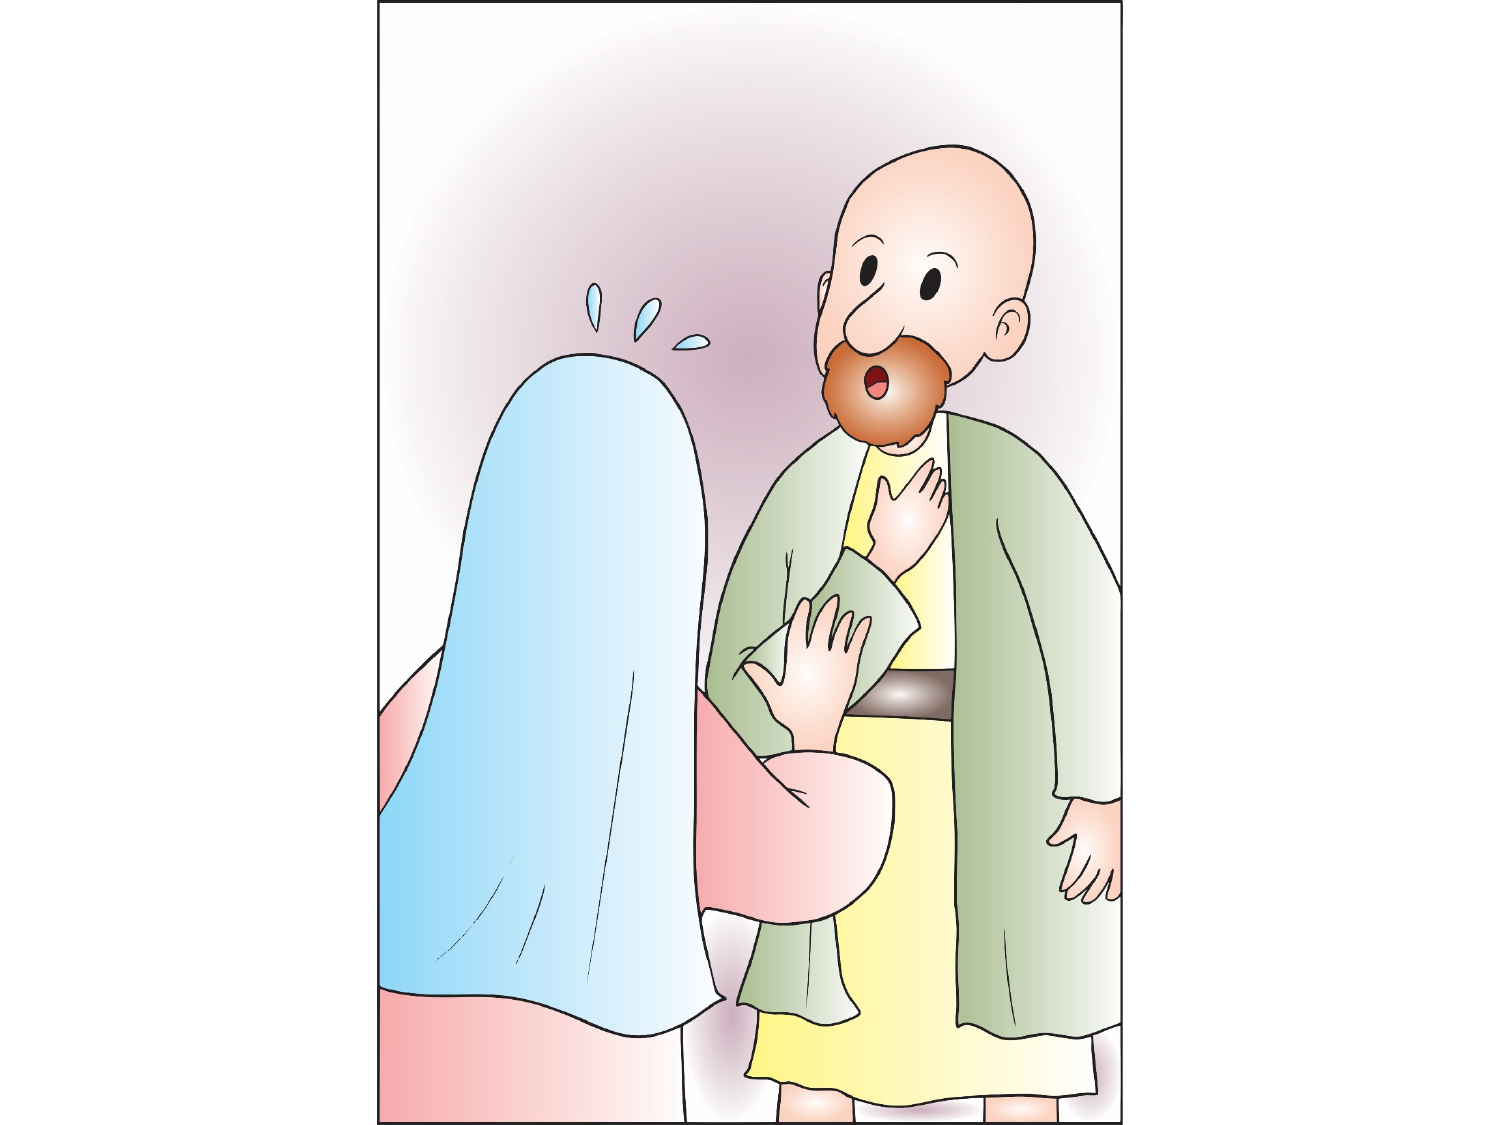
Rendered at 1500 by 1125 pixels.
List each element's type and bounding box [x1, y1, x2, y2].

picture [377, 0, 1123, 1125]
